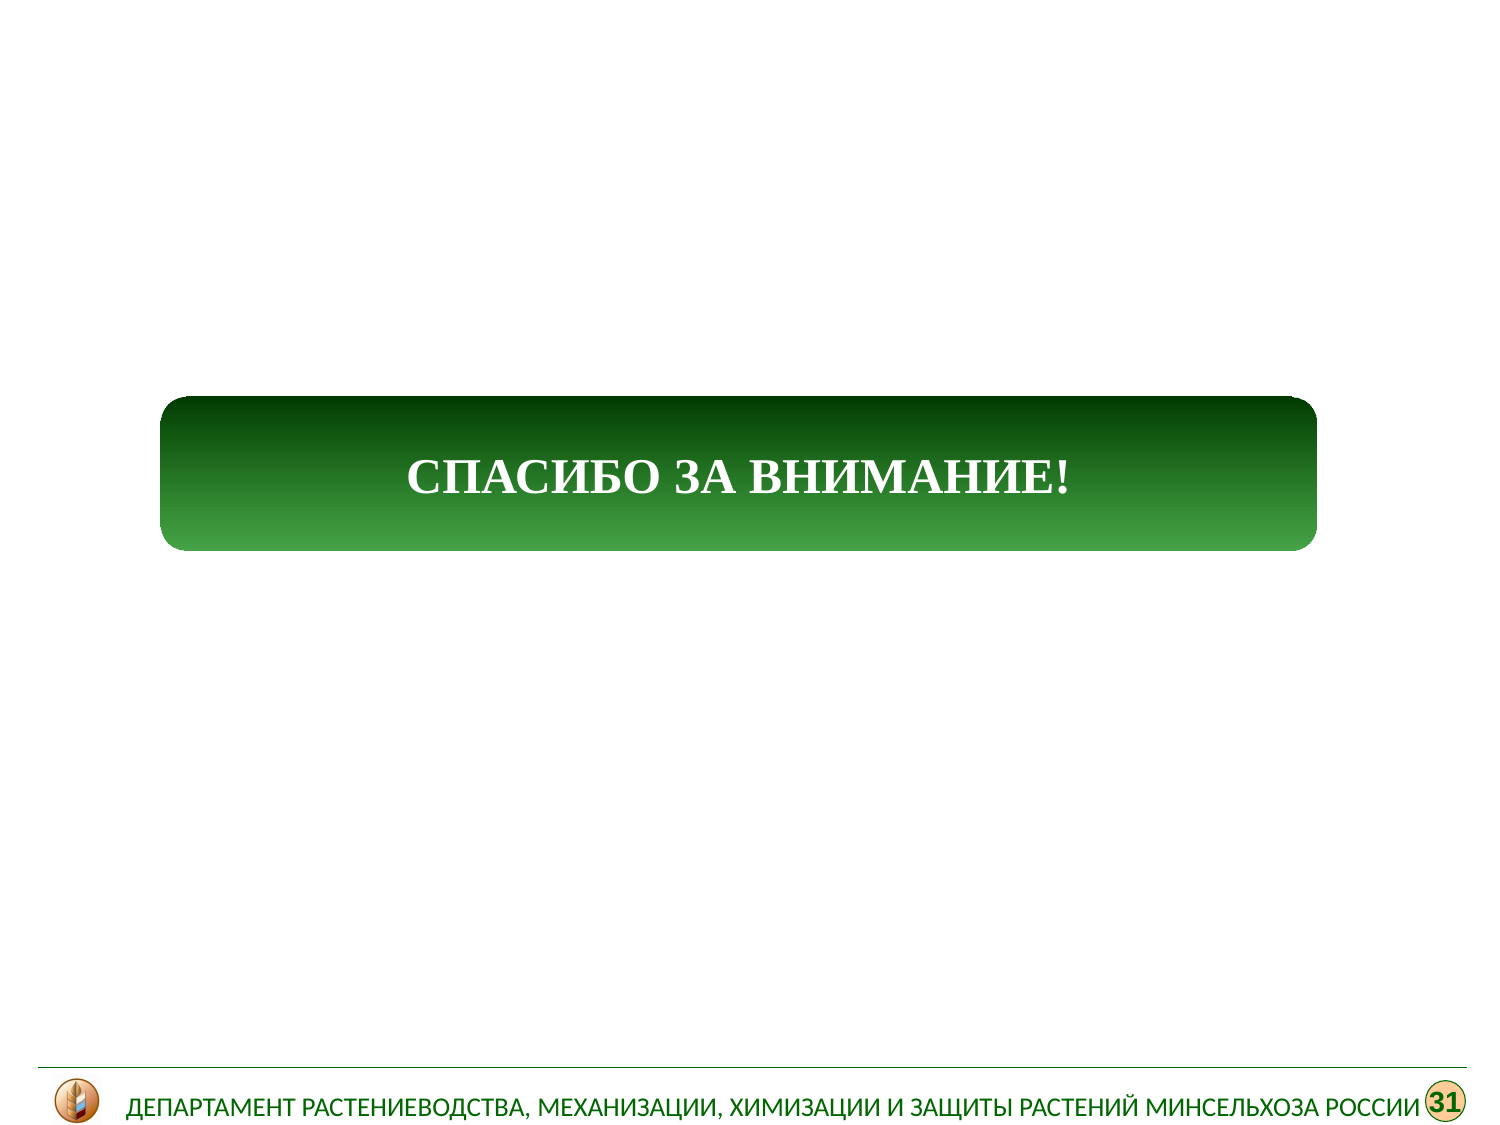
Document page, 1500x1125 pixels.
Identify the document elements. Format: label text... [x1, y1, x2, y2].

text_box СПАСИБО ЗА ВНИМАНИЕ! [160, 397, 1317, 551]
text_box ДЕПАРТАМЕНТ РАСТЕНИЕВОДСТВА, МЕХАНИЗАЦИИ, ХИМИЗАЦИИ И ЗАЩИТЫ РАСТЕНИЙ МИНСЕЛЬХОЗА РОССИИ [111, 1081, 1435, 1125]
text_box 31 [1435, 1088, 1485, 1113]
picture [52, 1074, 102, 1125]
text_box [1435, 1080, 1461, 1088]
text_box 8 [1417, 1029, 1500, 1084]
text_box [1435, 1113, 1462, 1122]
